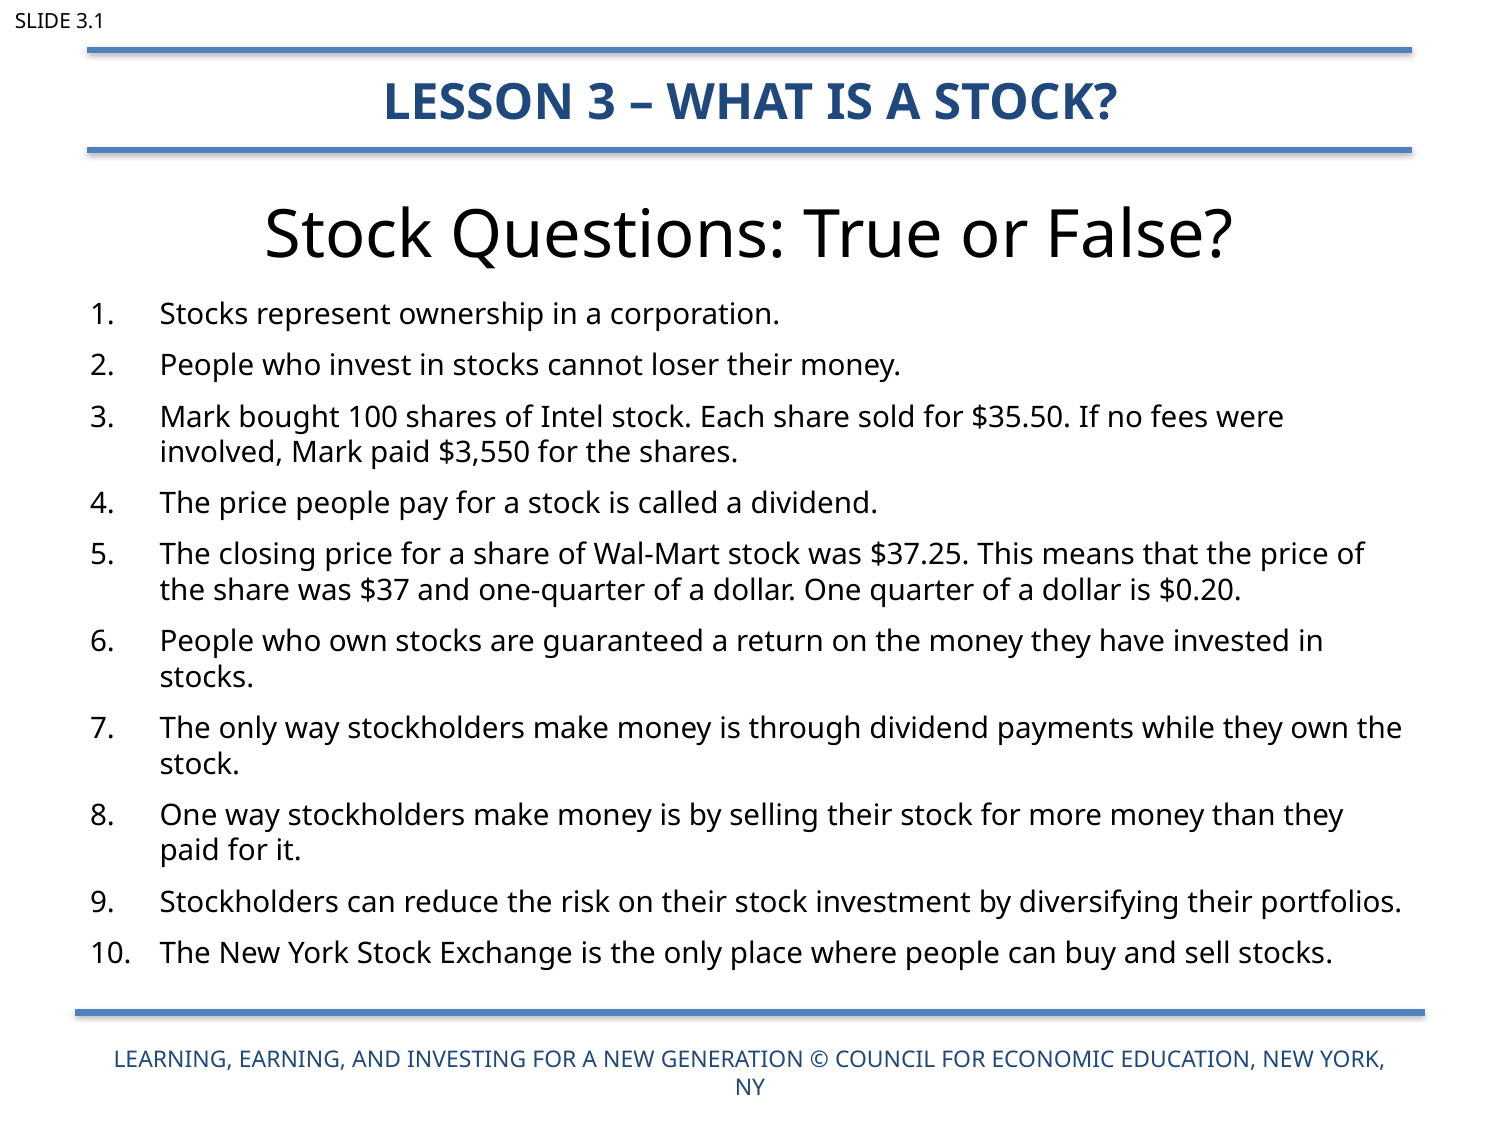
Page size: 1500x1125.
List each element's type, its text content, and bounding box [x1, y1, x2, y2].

text_box Slide 3.1 [0, 0, 213, 40]
text_box Lesson 3 – What is a Stock? [125, 62, 1375, 138]
list Stocks represent ownership in a corporation. People who invest in stocks cannot loser their money. Mark bought 100 shares of Intel stock. Each share sold for $35.50. If no fees were involved, Mark paid $3,550 for the shares. The price people pay for a stock is called a dividend. The closing price for a share of Wal-Mart stock was $37.25. This means that the price of the share was $37 and one-quarter of a dollar. One quarter of a dollar is $0.20. People who own stocks are guaranteed a return on the money they have invested in stocks. The only way stockholders make money is through dividend payments while they own the stock. One way stockholders make money is by selling their stock for more money than they paid for it. Stockholders can reduce the risk on their stock investment by diversifying their portfolios. The New York Stock Exchange is the only place where people can buy and sell stocks. [75, 287, 1425, 1013]
title Stock Questions: True or False? [75, 137, 1425, 287]
